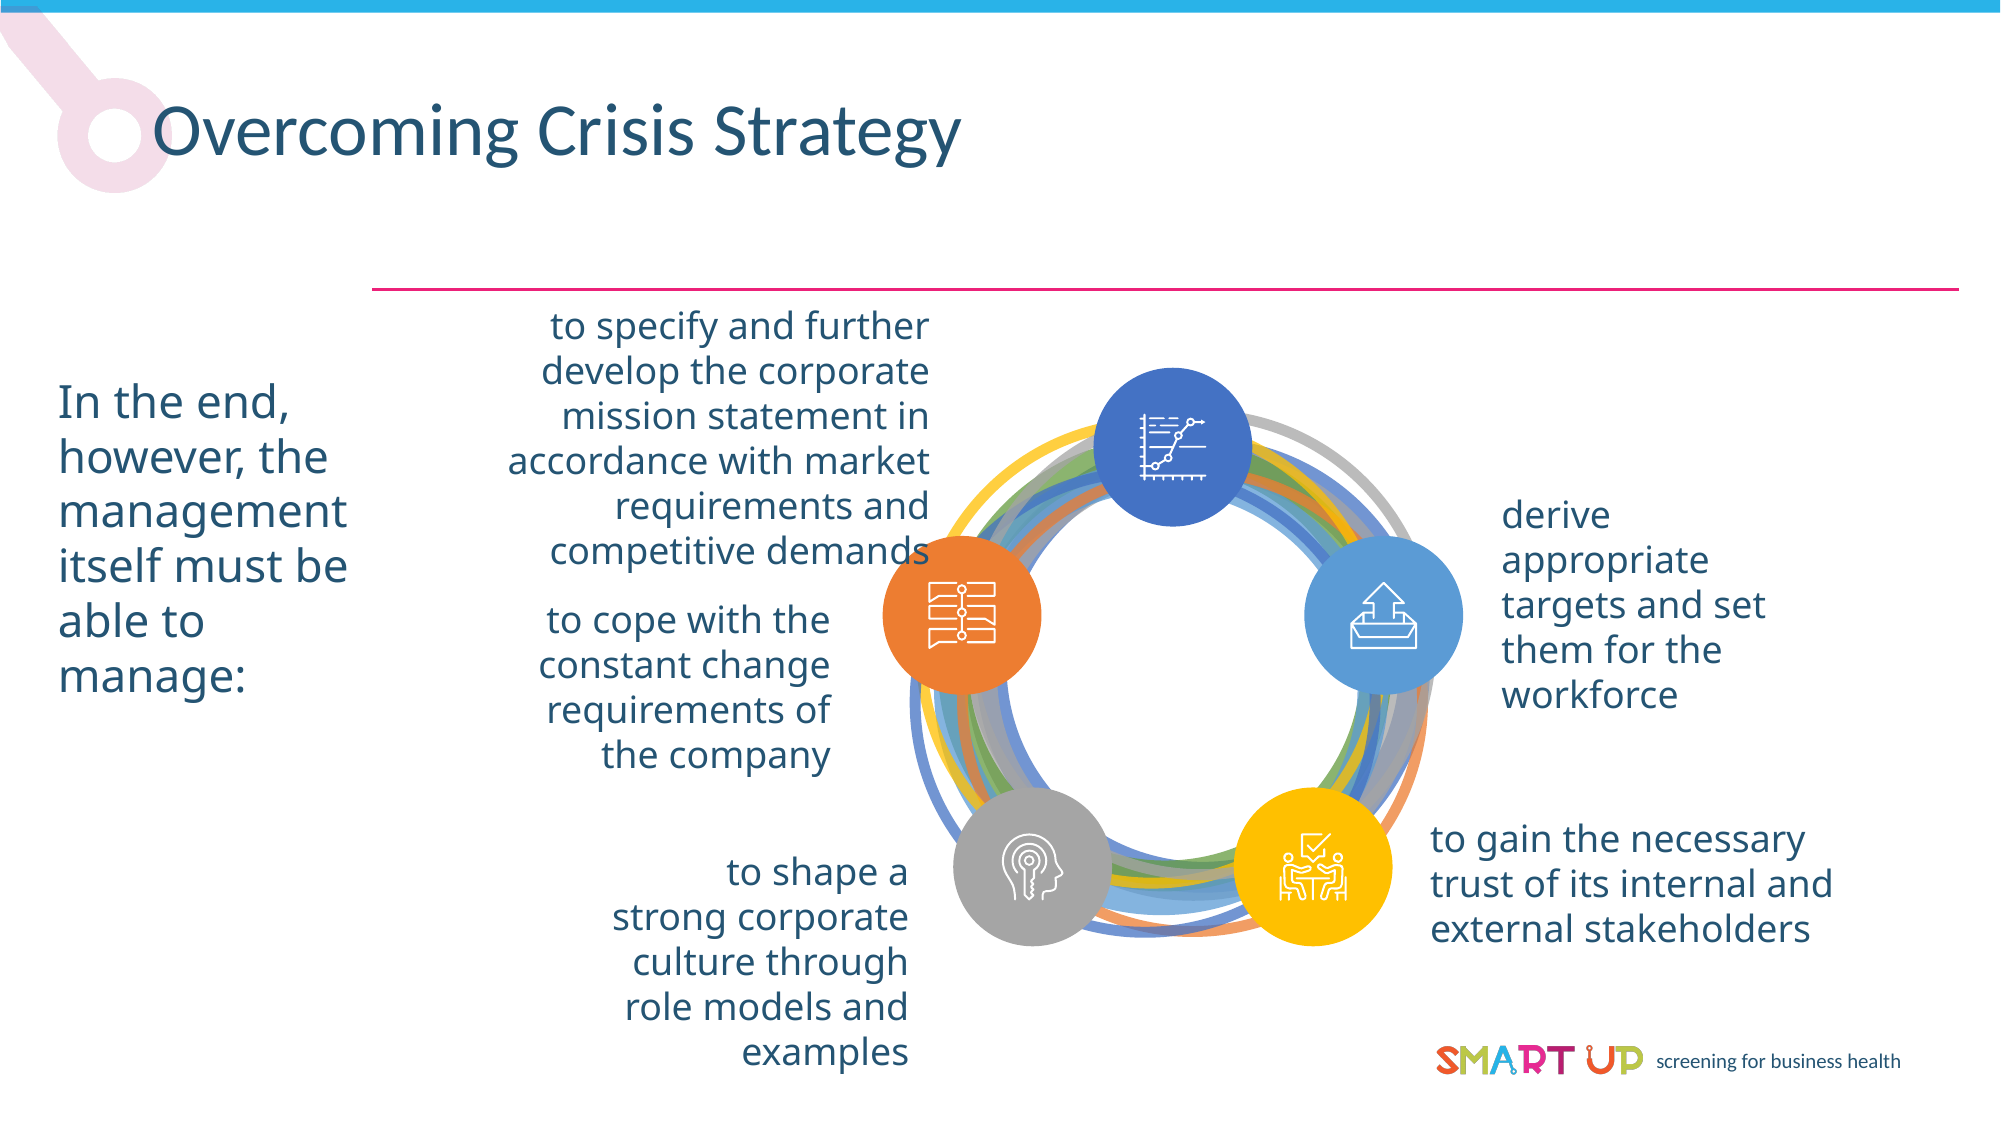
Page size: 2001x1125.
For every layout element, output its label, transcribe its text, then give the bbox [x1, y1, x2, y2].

text_box [1275, 938, 1351, 948]
text_box to gain the necessary trust of its internal and external stakeholders [1424, 812, 1893, 953]
text_box to shape a strong corporate culture through role models and examples [596, 844, 916, 1076]
list Overcoming Crisis Strategy [137, 83, 1590, 198]
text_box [909, 409, 1437, 938]
text_box [1437, 555, 1465, 676]
text_box In the end, however, the management itself must be able to manage: [44, 365, 384, 709]
text_box [1102, 366, 1244, 409]
text_box derive appropriate targets and set them for the workforce [1495, 487, 1814, 719]
picture [1436, 1045, 1643, 1078]
picture [0, 6, 224, 218]
text_box to cope with the constant change requirements of the company [518, 593, 837, 779]
text_box to specify and further develop the corporate mission statement in accordance with market requirements and competitive demands [465, 299, 937, 575]
text_box [881, 575, 909, 676]
text_box [995, 938, 1071, 948]
